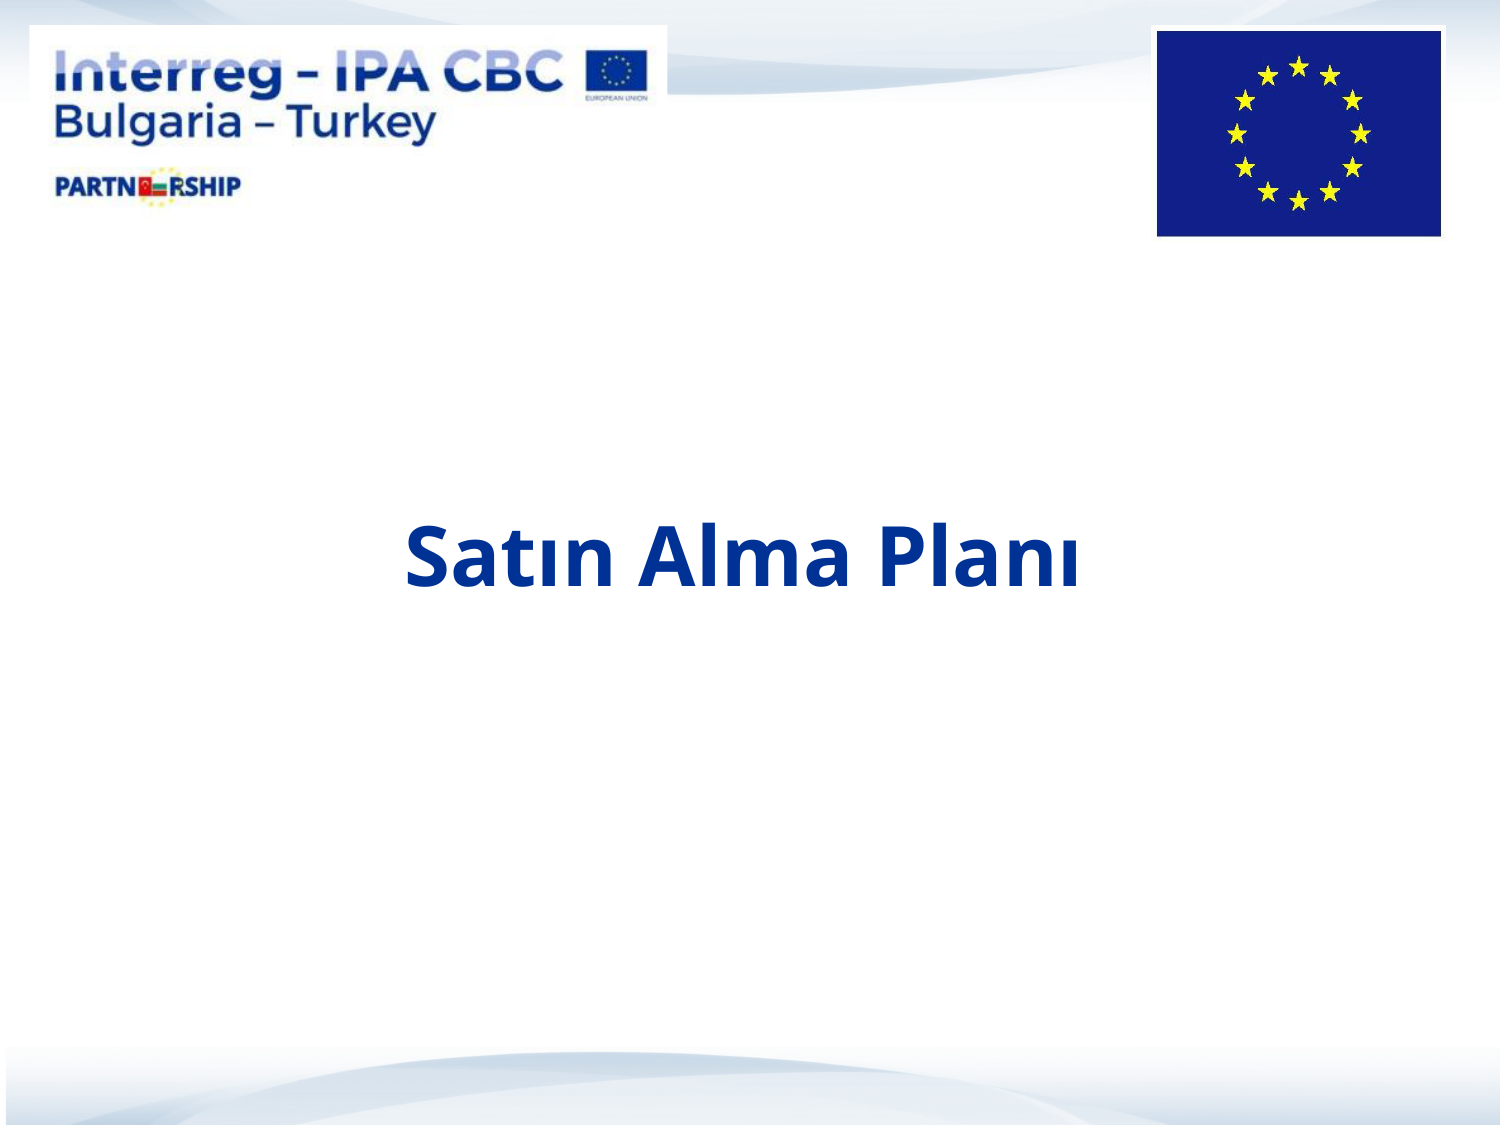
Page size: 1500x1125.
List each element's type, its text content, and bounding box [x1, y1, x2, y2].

picture [5, 1046, 1500, 1125]
picture [0, 0, 1500, 242]
text_box Satın Alma Planı [64, 260, 1424, 846]
